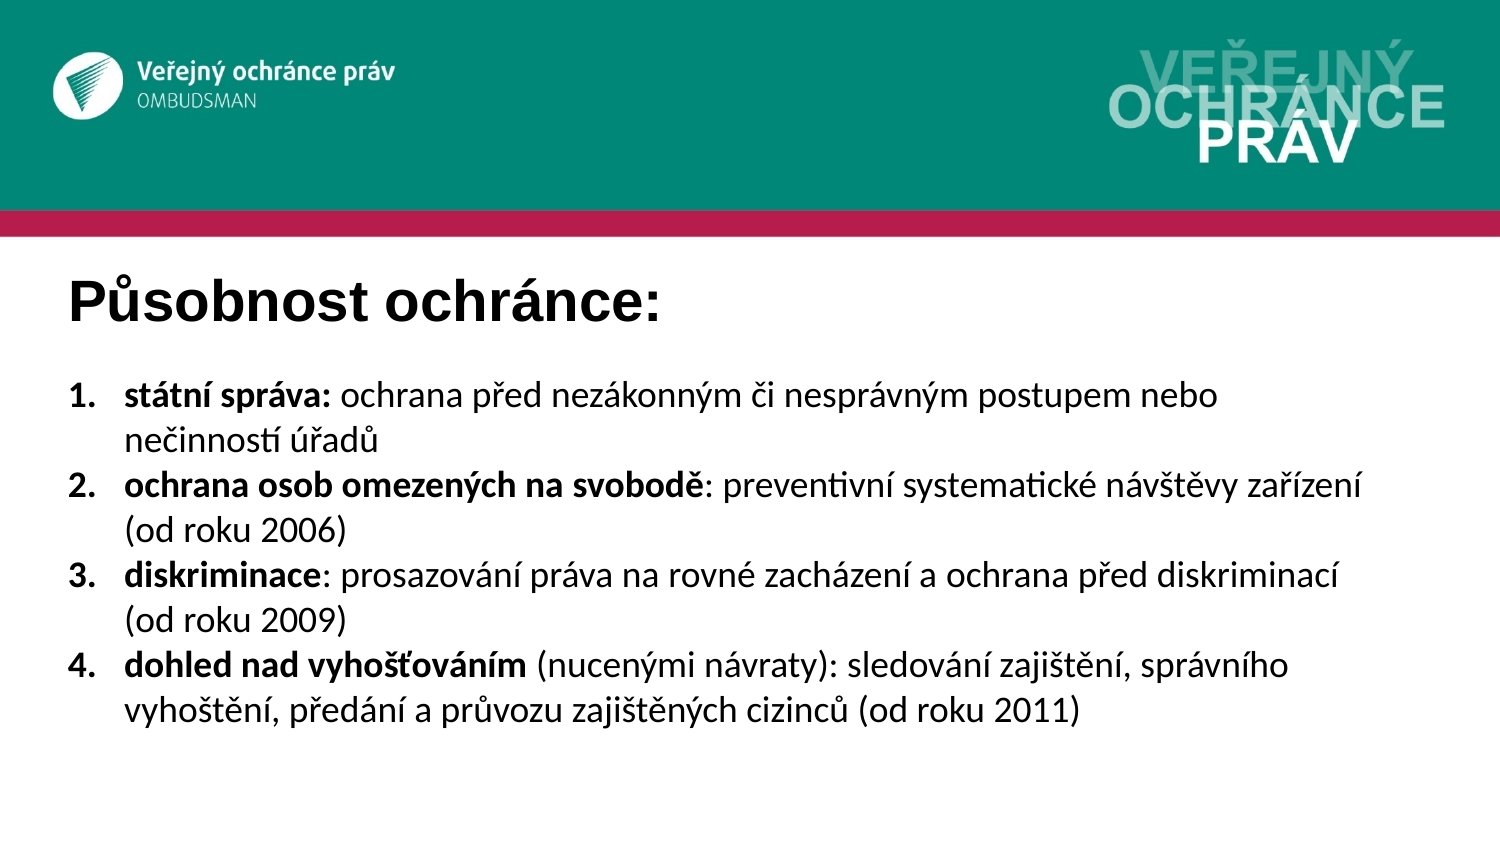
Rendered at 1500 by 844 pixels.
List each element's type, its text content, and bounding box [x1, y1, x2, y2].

title Působnost ochránce: [53, 269, 1404, 328]
text_box státní správa: ochrana před nezákonným či nesprávným postupem nebo nečinností úřadů ochrana osob omezených na svobodě: preventivní systematické návštěvy zařízení (od roku 2006) diskriminace: prosazování práva na rovné zacházení a ochrana před diskriminací (od roku 2009) dohled nad vyhošťováním (nucenými návraty): sledování zajištění, správního vyhoštění, předání a průvozu zajištěných cizinců (od roku 2011) [53, 362, 1388, 738]
picture [0, 0, 1500, 799]
